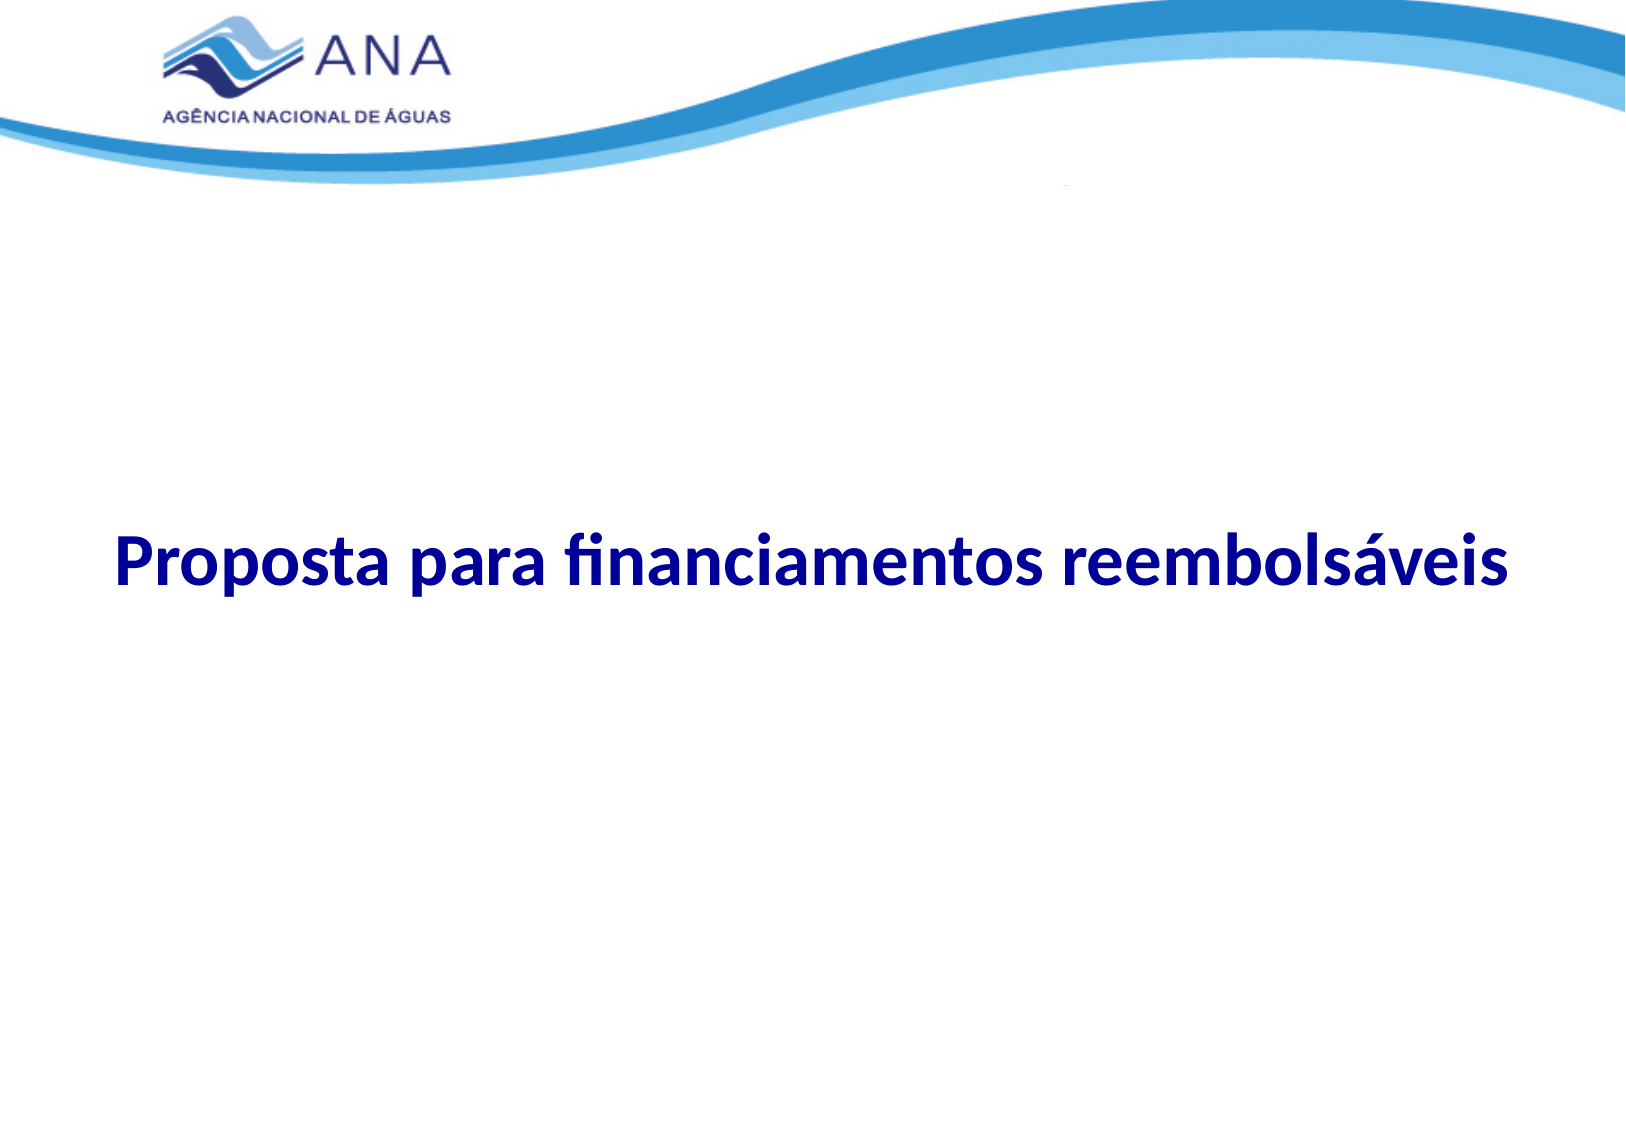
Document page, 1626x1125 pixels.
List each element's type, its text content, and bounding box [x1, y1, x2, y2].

picture [0, 0, 1625, 186]
text_box Proposta para financiamentos reembolsáveis [0, 503, 1625, 634]
